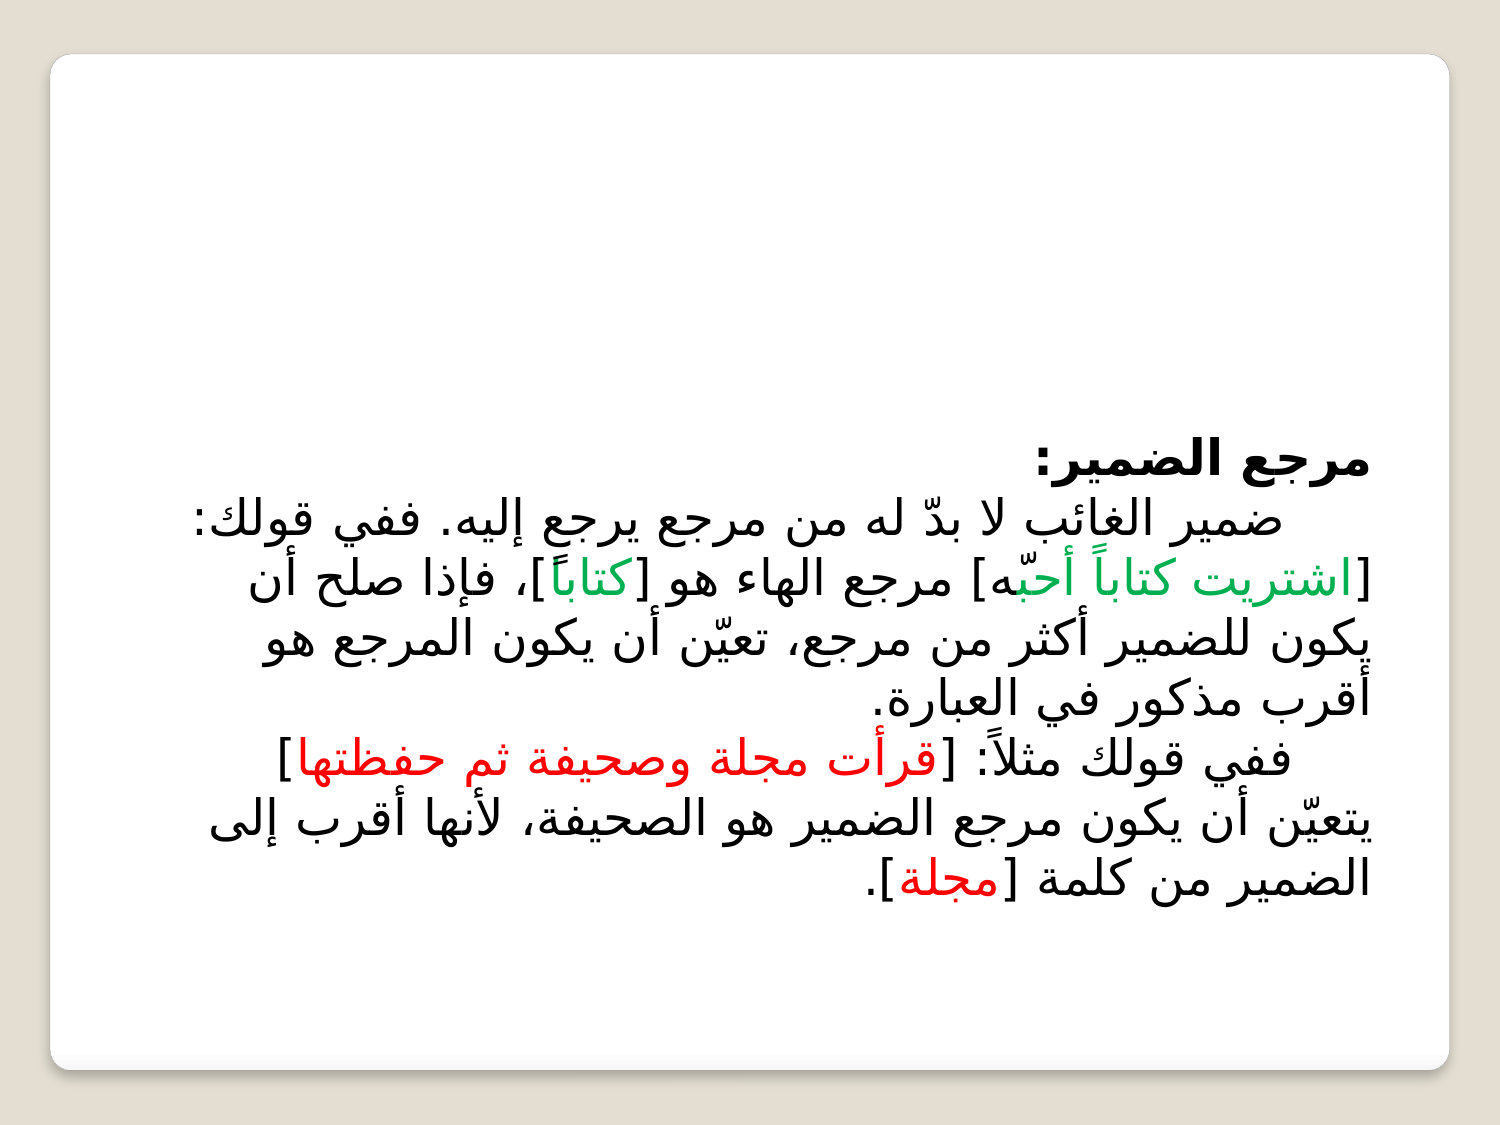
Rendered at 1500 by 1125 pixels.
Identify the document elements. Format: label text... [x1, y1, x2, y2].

text_box مرجع الضمير: ضمير الغائب لا بدّ له من مرجع يرجع إليه. ففي قولك: [اشتريت كتاباً أحبّه] مرجع الهاء هو [كتاباً]، فإذا صلح أن يكون للضمير أكثر من مرجع، تعيّن أن يكون المرجع هو أقرب مذكور في العبارة. ففي قولك مثلاً: [قرأت مجلة وصحيفة ثم حفظتها] يتعيّن أن يكون مرجع الضمير هو الصحيفة، لأنها أقرب إلى الضمير من كلمة [مجلة]. [159, 418, 1388, 914]
